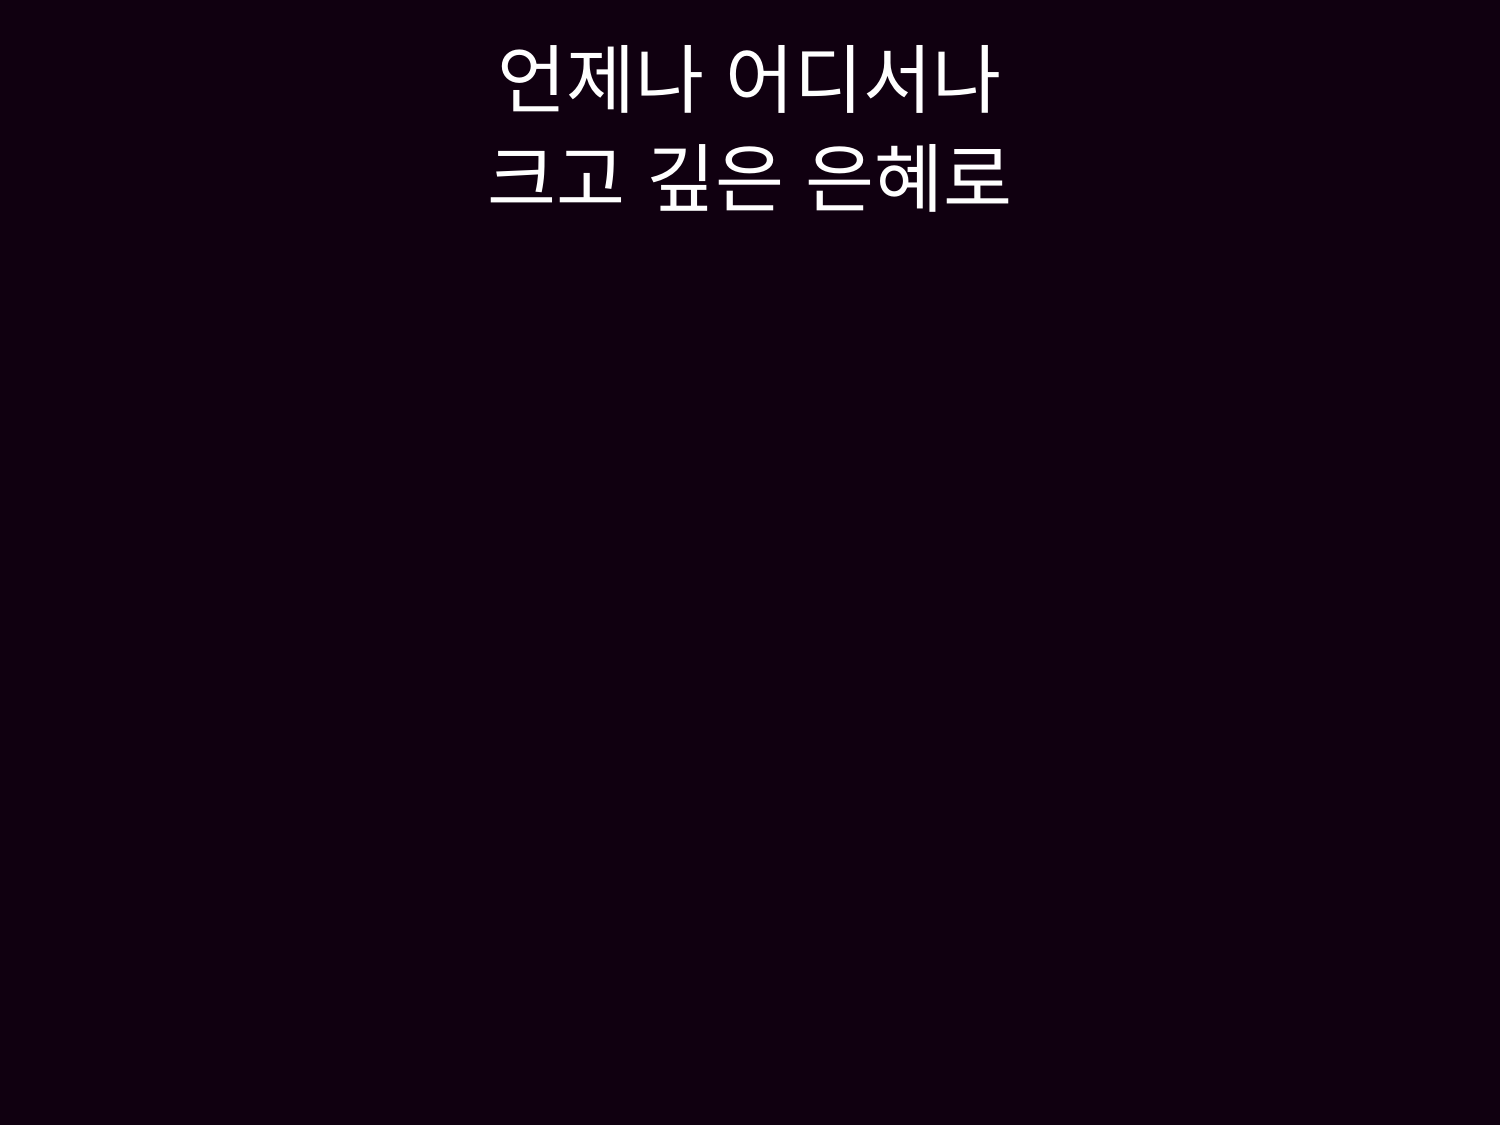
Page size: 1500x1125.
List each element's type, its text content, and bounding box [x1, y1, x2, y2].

title 언제나 어디서나 크고 깊은 은혜로 [0, 12, 1500, 1125]
